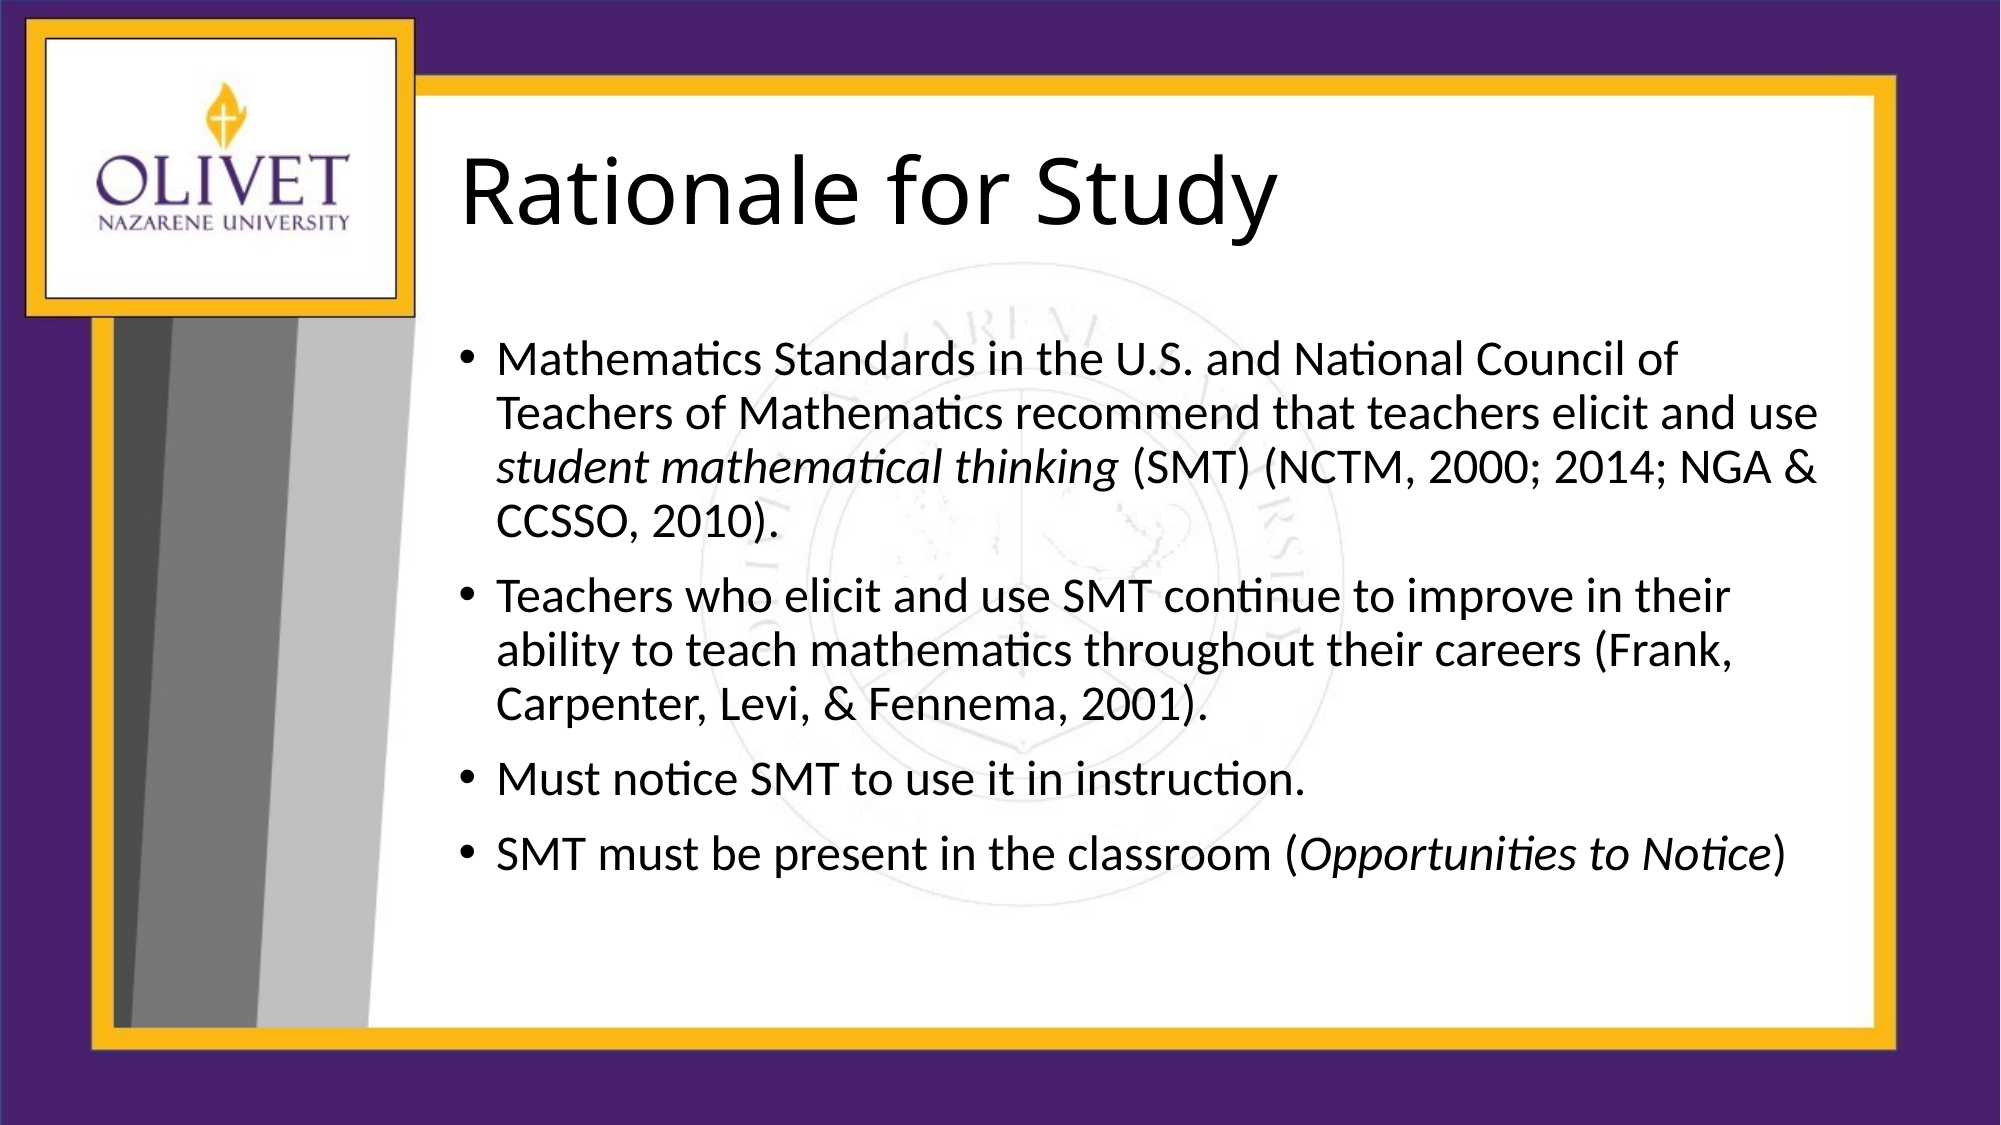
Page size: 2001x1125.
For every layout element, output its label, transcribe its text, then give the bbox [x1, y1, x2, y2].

list Mathematics Standards in the U.S. and National Council of Teachers of Mathematics recommend that teachers elicit and use student mathematical thinking (SMT) (NCTM, 2000; 2014; NGA & CCSSO, 2010). Teachers who elicit and use SMT continue to improve in their ability to teach mathematics throughout their careers (Frank, Carpenter, Levi, & Fennema, 2001). Must notice SMT to use it in instruction. SMT must be present in the classroom (Opportunities to Notice) [443, 324, 1863, 1014]
picture [0, 0, 2001, 1125]
title Rationale for Study [443, 111, 1838, 278]
